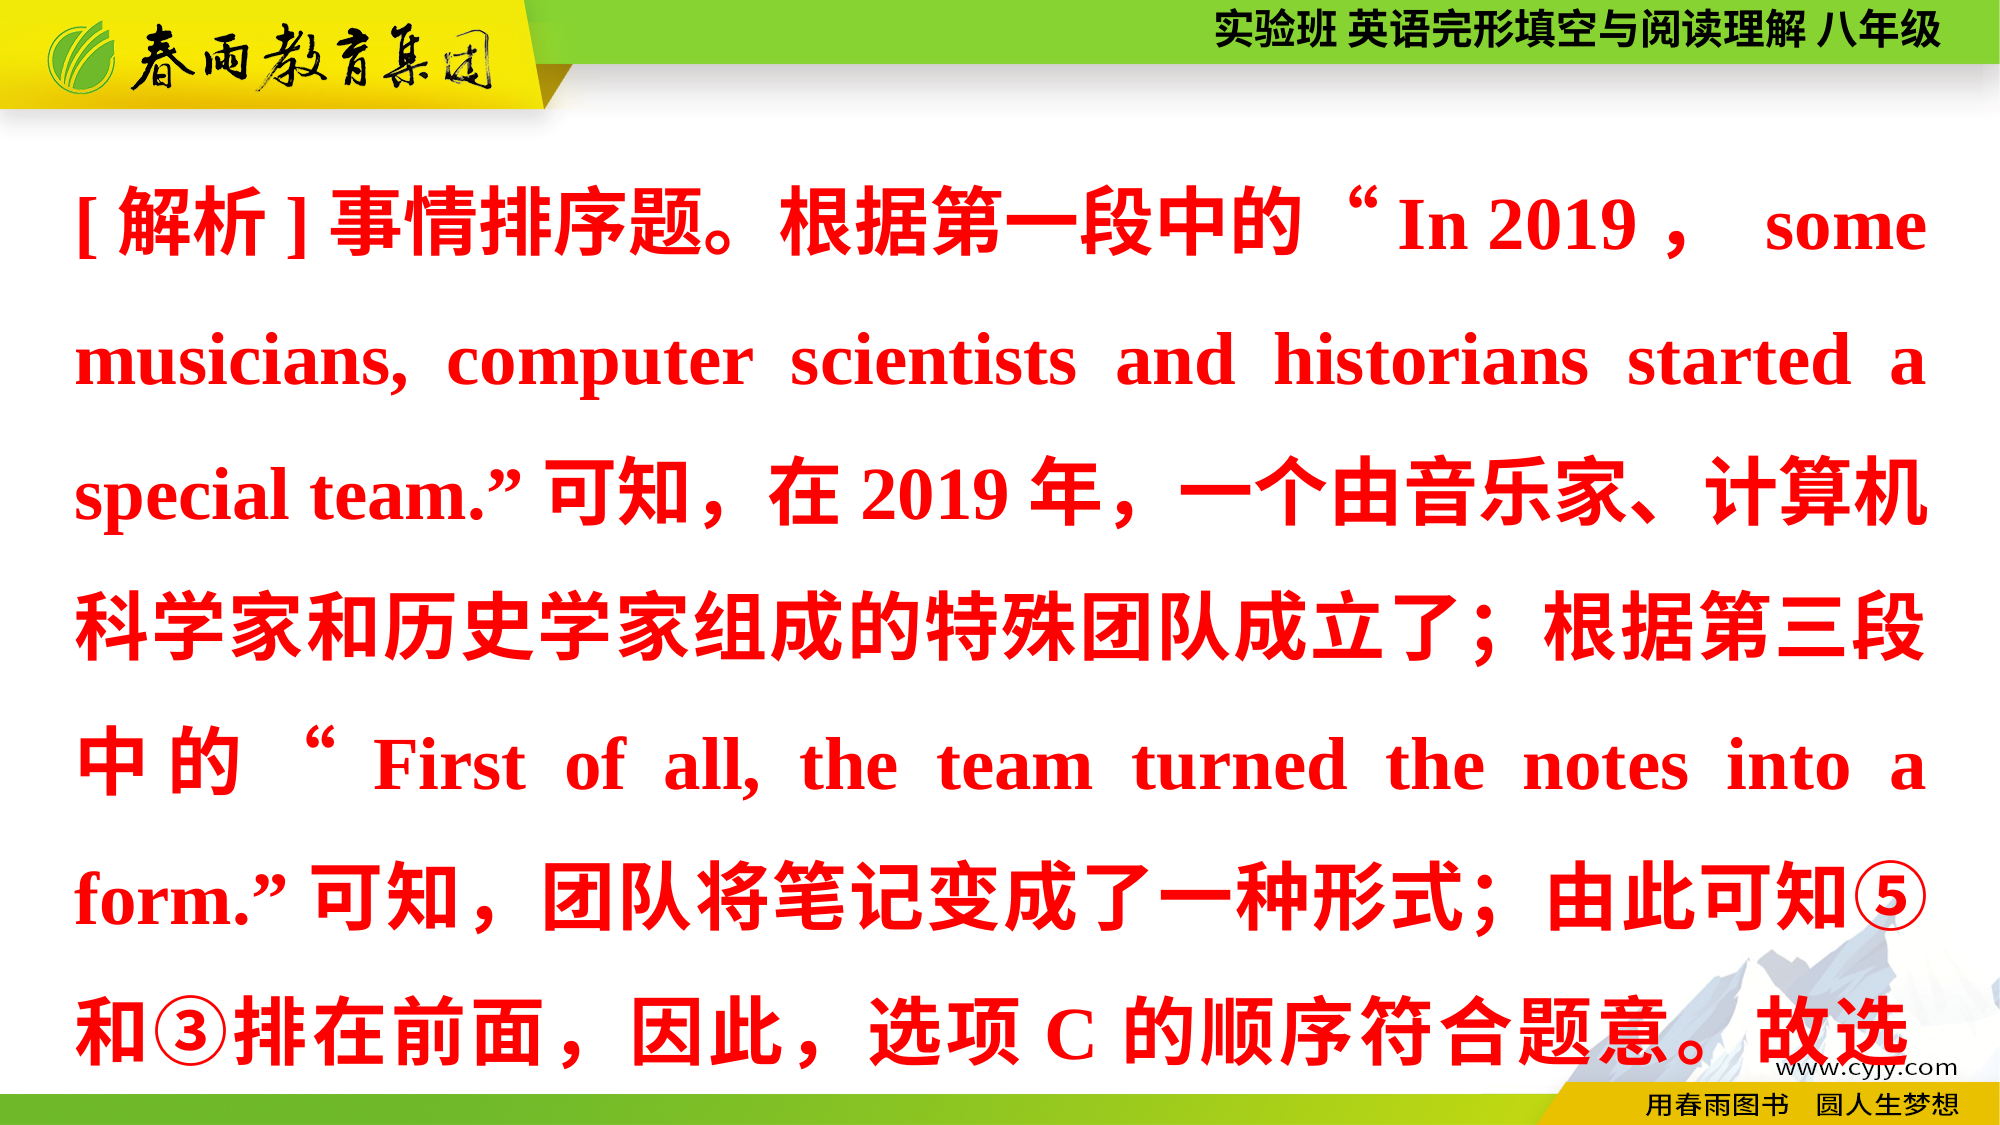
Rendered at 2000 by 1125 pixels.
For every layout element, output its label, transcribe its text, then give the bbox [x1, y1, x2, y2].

picture [0, 0, 2000, 1125]
list [解析]事情排序题。根据第一段中的“In 2019， some musicians, computer scientists and historians started a special team.”可知，在2019年，一个由音乐家、计算机科学家和历史学家组成的特殊团队成立了；根据第三段中的“First of all, the team turned the notes into a form.”可知，团队将笔记变成了一种形式；由此可知⑤和③排在前面，因此，选项C的顺序符合题意。故选C。 [59, 122, 1944, 1092]
